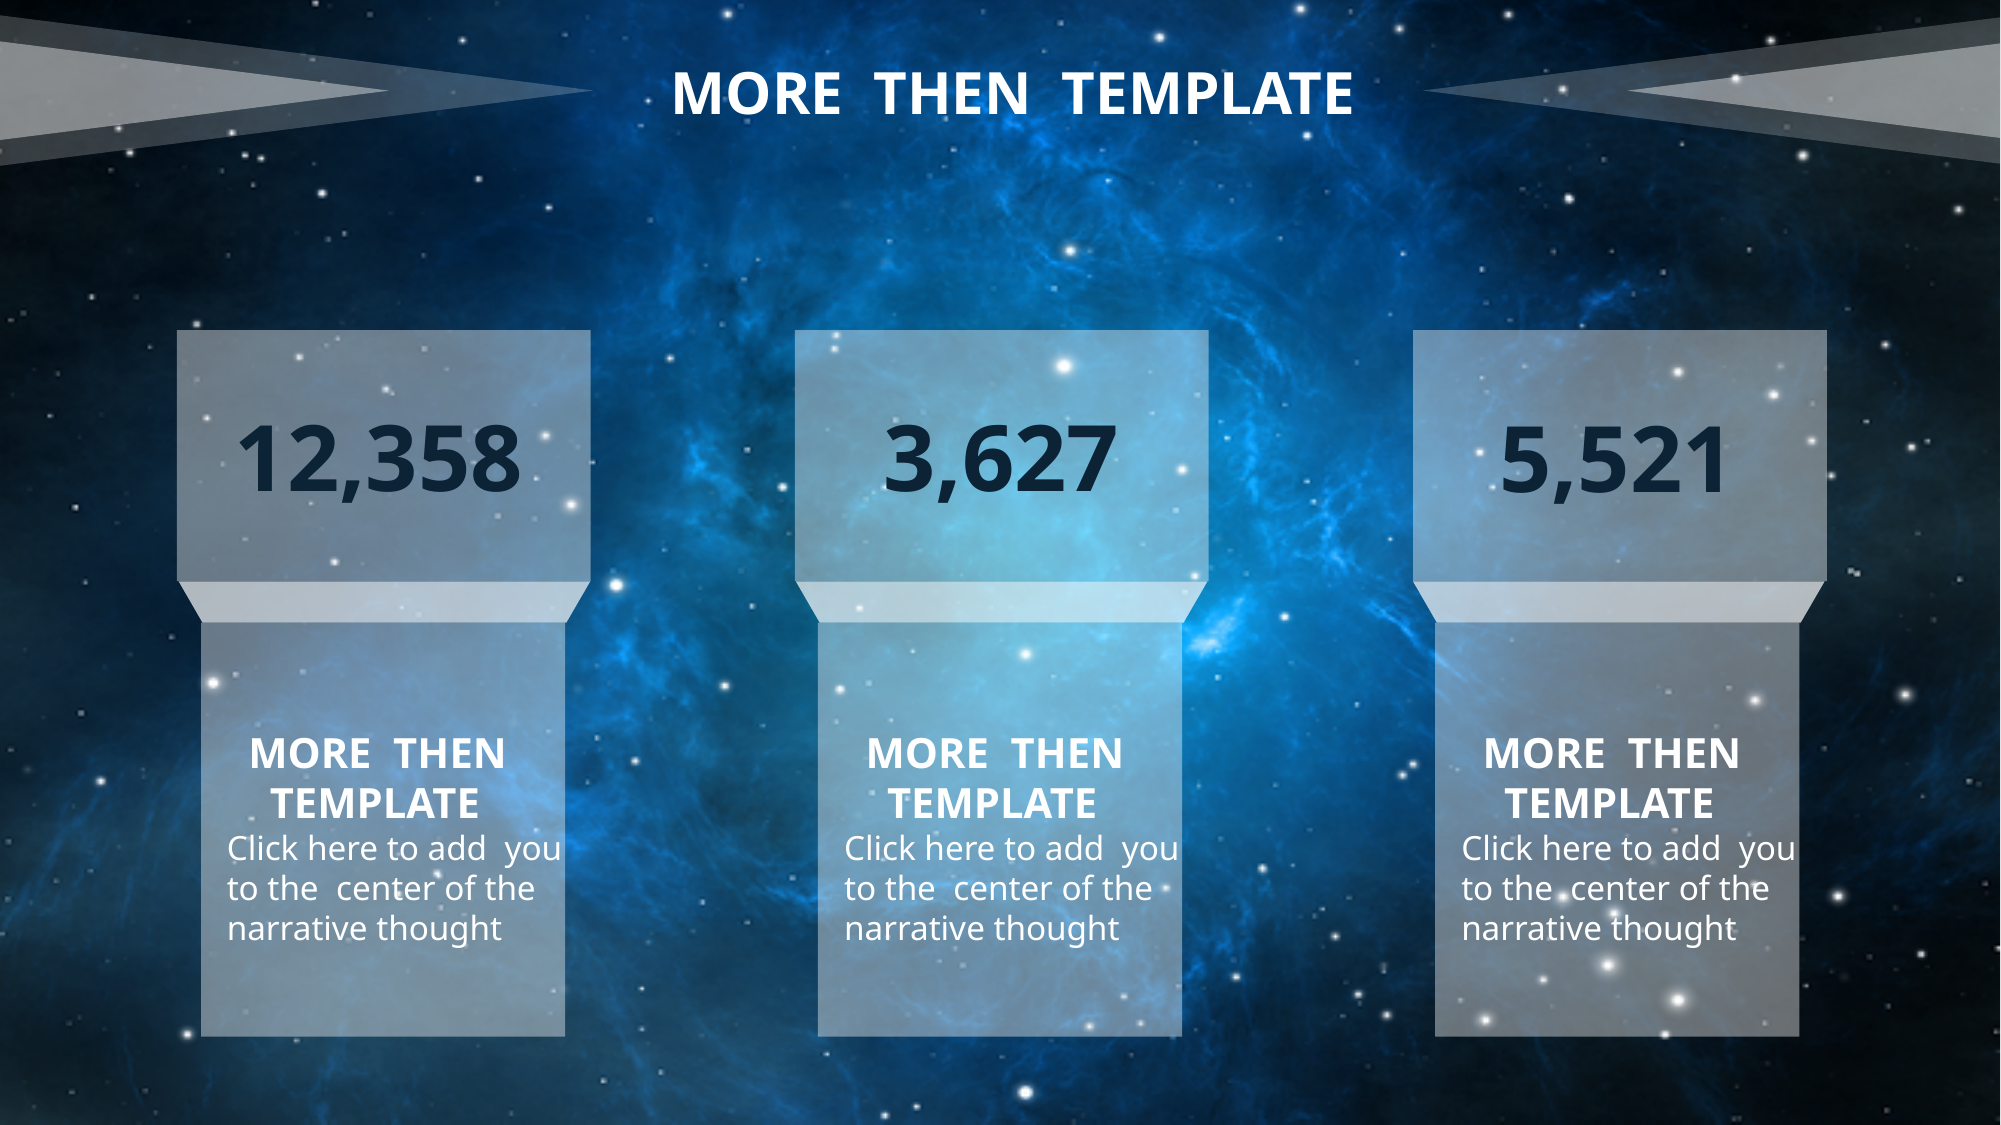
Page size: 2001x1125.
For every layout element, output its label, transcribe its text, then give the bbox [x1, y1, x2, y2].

text_box MORE THEN TEMPLATE [626, 40, 1370, 136]
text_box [0, 14, 594, 167]
text_box MORE THEN TEMPLATE Click here to add you to the center of the narrative thought [829, 719, 1204, 995]
text_box [176, 330, 591, 582]
text_box MORE THEN TEMPLATE Click here to add you to the center of the narrative thought [212, 719, 587, 995]
text_box [795, 581, 1208, 623]
text_box 12,358 [219, 392, 539, 518]
text_box [1413, 330, 1827, 582]
text_box 3,627 [868, 392, 1135, 518]
text_box [1435, 622, 1800, 1037]
picture [0, 0, 2001, 1125]
text_box [201, 622, 566, 1037]
text_box [1412, 581, 1825, 623]
text_box [794, 330, 1209, 582]
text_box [1422, 14, 2000, 167]
text_box MORE THEN TEMPLATE Click here to add you to the center of the narrative thought [1446, 719, 1821, 995]
text_box [817, 622, 1183, 1037]
text_box [178, 581, 591, 623]
text_box 5,521 [1484, 393, 1751, 518]
